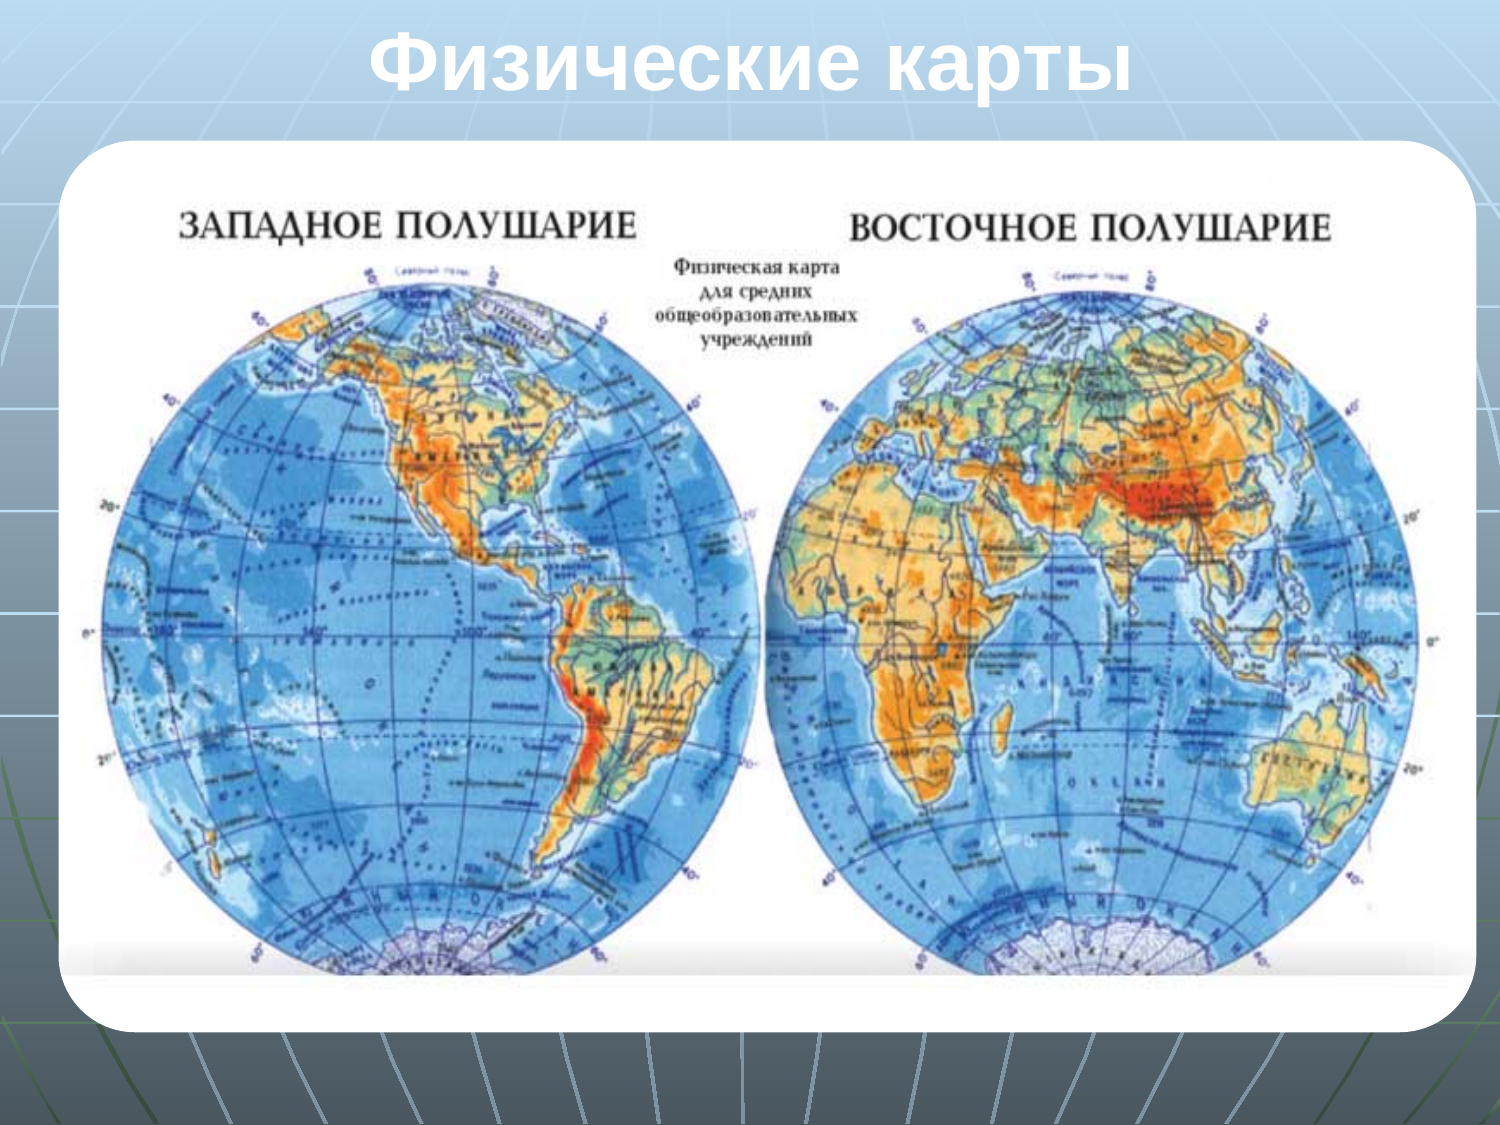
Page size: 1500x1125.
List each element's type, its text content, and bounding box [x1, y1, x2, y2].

picture [58, 140, 1477, 1033]
title Физические карты [76, 0, 1428, 114]
